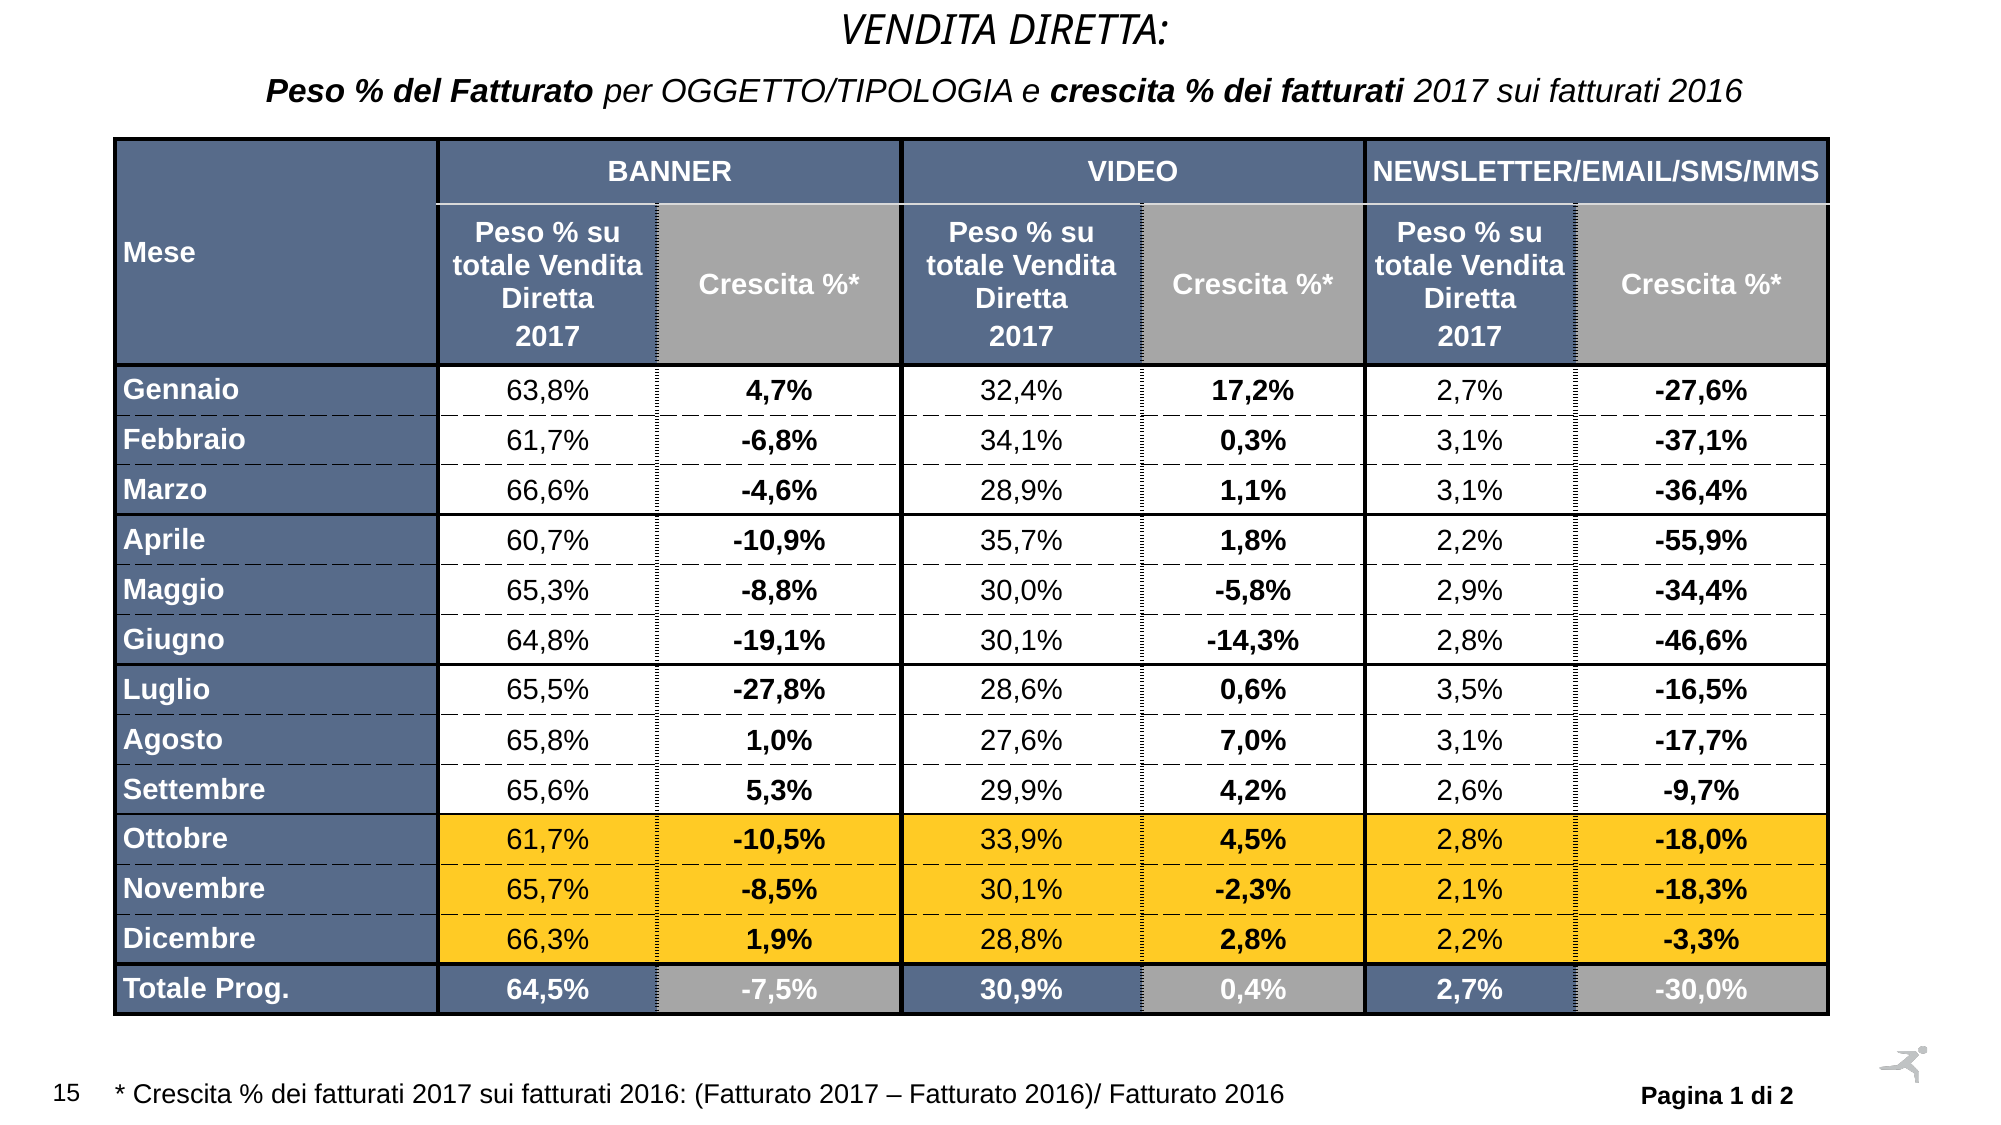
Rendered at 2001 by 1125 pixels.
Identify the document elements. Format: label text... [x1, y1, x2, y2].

table_cell Crescita %* [1142, 205, 1363, 363]
table_cell 3,1% [1367, 465, 1576, 513]
table_cell 7,0% [1142, 714, 1363, 764]
table_cell 1,8% [1142, 516, 1363, 564]
table_cell -55,9% [1576, 516, 1826, 564]
table_cell 30,1% [904, 614, 1142, 663]
table_cell -8,5% [657, 864, 899, 914]
table_cell Ottobre [117, 815, 436, 864]
table_cell Marzo [117, 465, 436, 513]
table_cell 28,9% [904, 465, 1142, 513]
table_cell 65,5% [440, 666, 657, 714]
table_cell 4,2% [1142, 764, 1363, 813]
table_cell Settembre [117, 764, 436, 813]
table_cell -37,1% [1576, 415, 1826, 465]
table_cell -7,5% [657, 966, 899, 1012]
table_cell 2,2% [1367, 516, 1576, 564]
table_cell Novembre [117, 864, 436, 914]
table_cell 1,1% [1142, 465, 1363, 513]
table_cell 60,7% [440, 516, 657, 564]
slide_number 15 [0, 1061, 96, 1122]
table_cell -18,0% [1576, 815, 1826, 864]
table_cell Maggio [117, 564, 436, 614]
table_cell 3,1% [1367, 415, 1576, 465]
table_cell 2,8% [1367, 815, 1576, 864]
table_cell 1,9% [657, 914, 899, 962]
table_cell 63,8% [440, 367, 657, 415]
table_cell 65,6% [440, 764, 657, 813]
text_box VENDITA DIRETTA: Peso % del Fatturato per OGGETTO/TIPOLOGIA e crescita % dei fatturati 2017 sui fatturati 2016 [192, 0, 1817, 117]
table_cell -17,7% [1576, 714, 1826, 764]
table_cell Crescita %* [1576, 205, 1826, 363]
table_cell -14,3% [1142, 614, 1363, 663]
text_box * Crescita % dei fatturati 2017 sui fatturati 2016: (Fatturato 2017 – Fatturato 2016)/ Fatturato 2016 [100, 1069, 1339, 1117]
table_cell 32,4% [904, 367, 1142, 415]
table_cell 27,6% [904, 714, 1142, 764]
table_cell 64,5% [440, 966, 657, 1012]
table_cell 33,9% [904, 815, 1142, 864]
table_cell 65,3% [440, 564, 657, 614]
table_cell Luglio [117, 666, 436, 714]
table_cell 2,2% [1367, 914, 1576, 962]
table_cell 0,4% [1142, 966, 1363, 1012]
table_cell 2,7% [1367, 367, 1576, 415]
table_cell Aprile [117, 516, 436, 564]
table_header Mese [117, 141, 436, 363]
table_cell 1,0% [657, 714, 899, 764]
table_cell -36,4% [1576, 465, 1826, 513]
text_box Pagina 1 di 2 [1626, 1072, 1889, 1117]
table_cell 3,5% [1367, 666, 1576, 714]
table_header BANNER [440, 141, 899, 203]
table_cell 0,6% [1142, 666, 1363, 714]
table_cell 30,0% [904, 564, 1142, 614]
table_cell 3,1% [1367, 714, 1576, 764]
table_cell Dicembre [117, 914, 436, 962]
table_cell 5,3% [657, 764, 899, 813]
table_cell -6,8% [657, 415, 899, 465]
table_cell -3,3% [1576, 914, 1826, 962]
table_cell -9,7% [1576, 764, 1826, 813]
table_cell 61,7% [440, 815, 657, 864]
table_cell Peso % su totale Vendita Diretta 2017 [904, 205, 1142, 363]
table_cell 4,7% [657, 367, 899, 415]
table_cell -4,6% [657, 465, 899, 513]
table_cell -10,5% [657, 815, 899, 864]
table_cell Peso % su totale Vendita Diretta 2017 [440, 205, 657, 363]
table_cell -8,8% [657, 564, 899, 614]
table_cell 17,2% [1142, 367, 1363, 415]
table_cell 2,9% [1367, 564, 1576, 614]
table_cell -10,9% [657, 516, 899, 564]
table_cell -46,6% [1576, 614, 1826, 663]
table_cell 2,8% [1142, 914, 1363, 962]
table_cell 28,6% [904, 666, 1142, 714]
table_cell 66,6% [440, 465, 657, 513]
table_cell Peso % su totale Vendita Diretta 2017 [1367, 205, 1576, 363]
table_cell 4,5% [1142, 815, 1363, 864]
table_cell Crescita %* [657, 205, 899, 363]
table_cell 2,8% [1367, 614, 1576, 663]
table_cell Agosto [117, 714, 436, 764]
table_cell 30,9% [904, 966, 1142, 1012]
table_cell -19,1% [657, 614, 899, 663]
table_header NEWSLETTER/EMAIL/SMS/MMS [1367, 141, 1826, 203]
table_cell 2,7% [1367, 966, 1576, 1012]
table_cell 64,8% [440, 614, 657, 663]
table_cell 2,6% [1367, 764, 1576, 813]
table_cell 29,9% [904, 764, 1142, 813]
table_cell -16,5% [1576, 666, 1826, 714]
table_header VIDEO [904, 141, 1363, 203]
table_cell -5,8% [1142, 564, 1363, 614]
table_cell Giugno [117, 614, 436, 663]
table_cell -34,4% [1576, 564, 1826, 614]
table_cell 28,8% [904, 914, 1142, 962]
table_cell 0,3% [1142, 415, 1363, 465]
table_cell 66,3% [440, 914, 657, 962]
table_cell Febbraio [117, 415, 436, 465]
table_cell 61,7% [440, 415, 657, 465]
table_cell 30,1% [904, 864, 1142, 914]
table_cell -18,3% [1576, 864, 1826, 914]
table_cell -27,8% [657, 666, 899, 714]
table_cell -27,6% [1576, 367, 1826, 415]
table_cell 65,8% [440, 714, 657, 764]
table_cell 35,7% [904, 516, 1142, 564]
table_cell Gennaio [117, 367, 436, 415]
table_cell 34,1% [904, 415, 1142, 465]
table_cell Totale Prog. [117, 966, 436, 1012]
table_cell -2,3% [1142, 864, 1363, 914]
table_cell 2,1% [1367, 864, 1576, 914]
table_cell -30,0% [1576, 966, 1826, 1012]
table_cell 65,7% [440, 864, 657, 914]
